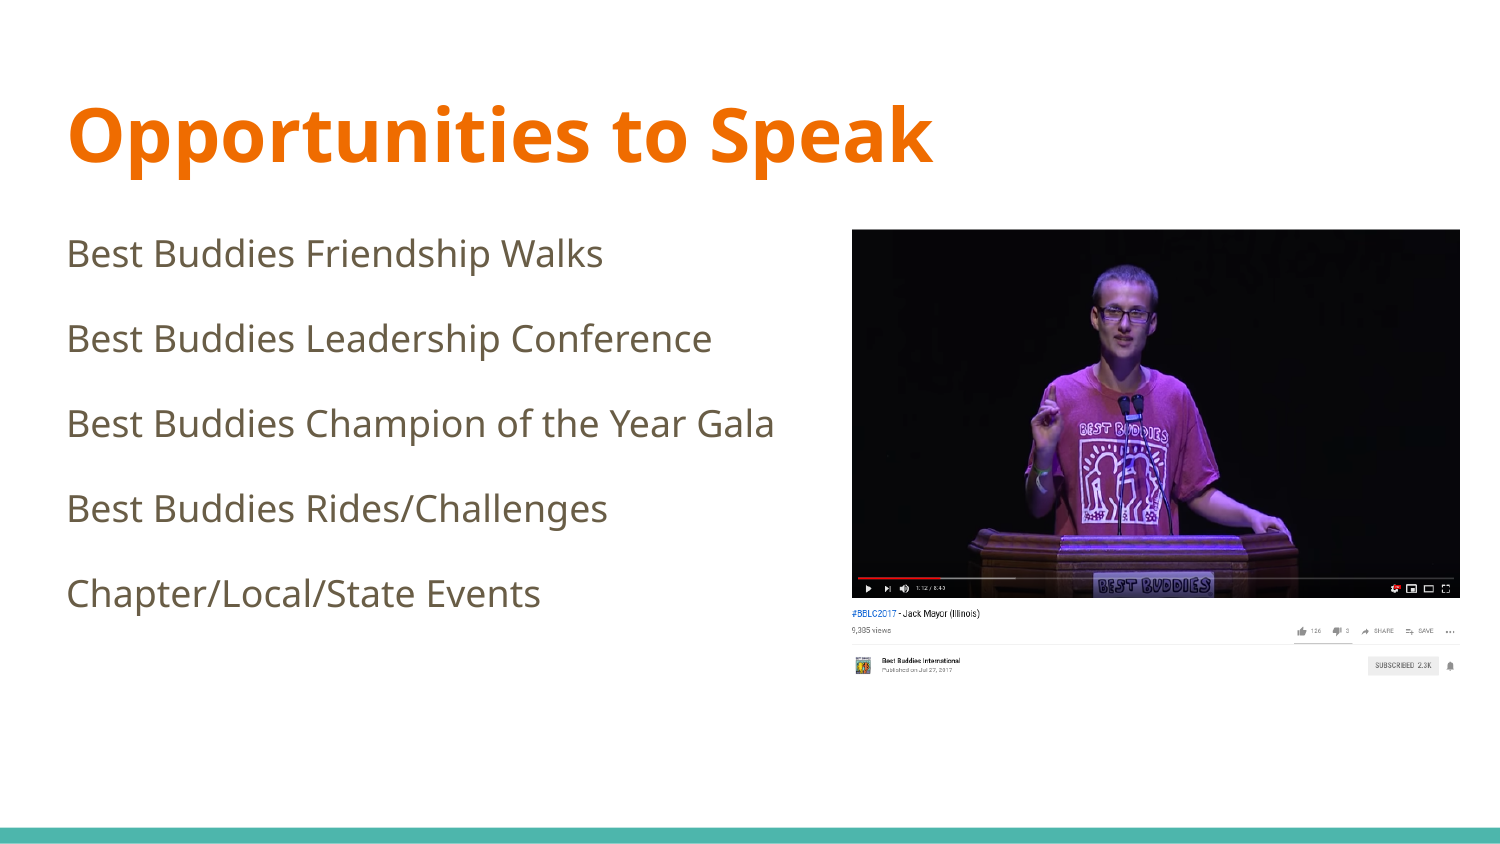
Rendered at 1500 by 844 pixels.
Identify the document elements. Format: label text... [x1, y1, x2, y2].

picture [842, 223, 1466, 682]
title Opportunities to Speak [51, 72, 1449, 189]
list Best Buddies Friendship Walks Best Buddies Leadership Conference Best Buddies Champion of the Year Gala Best Buddies Rides/Challenges Chapter/Local/State Events [51, 207, 1449, 750]
